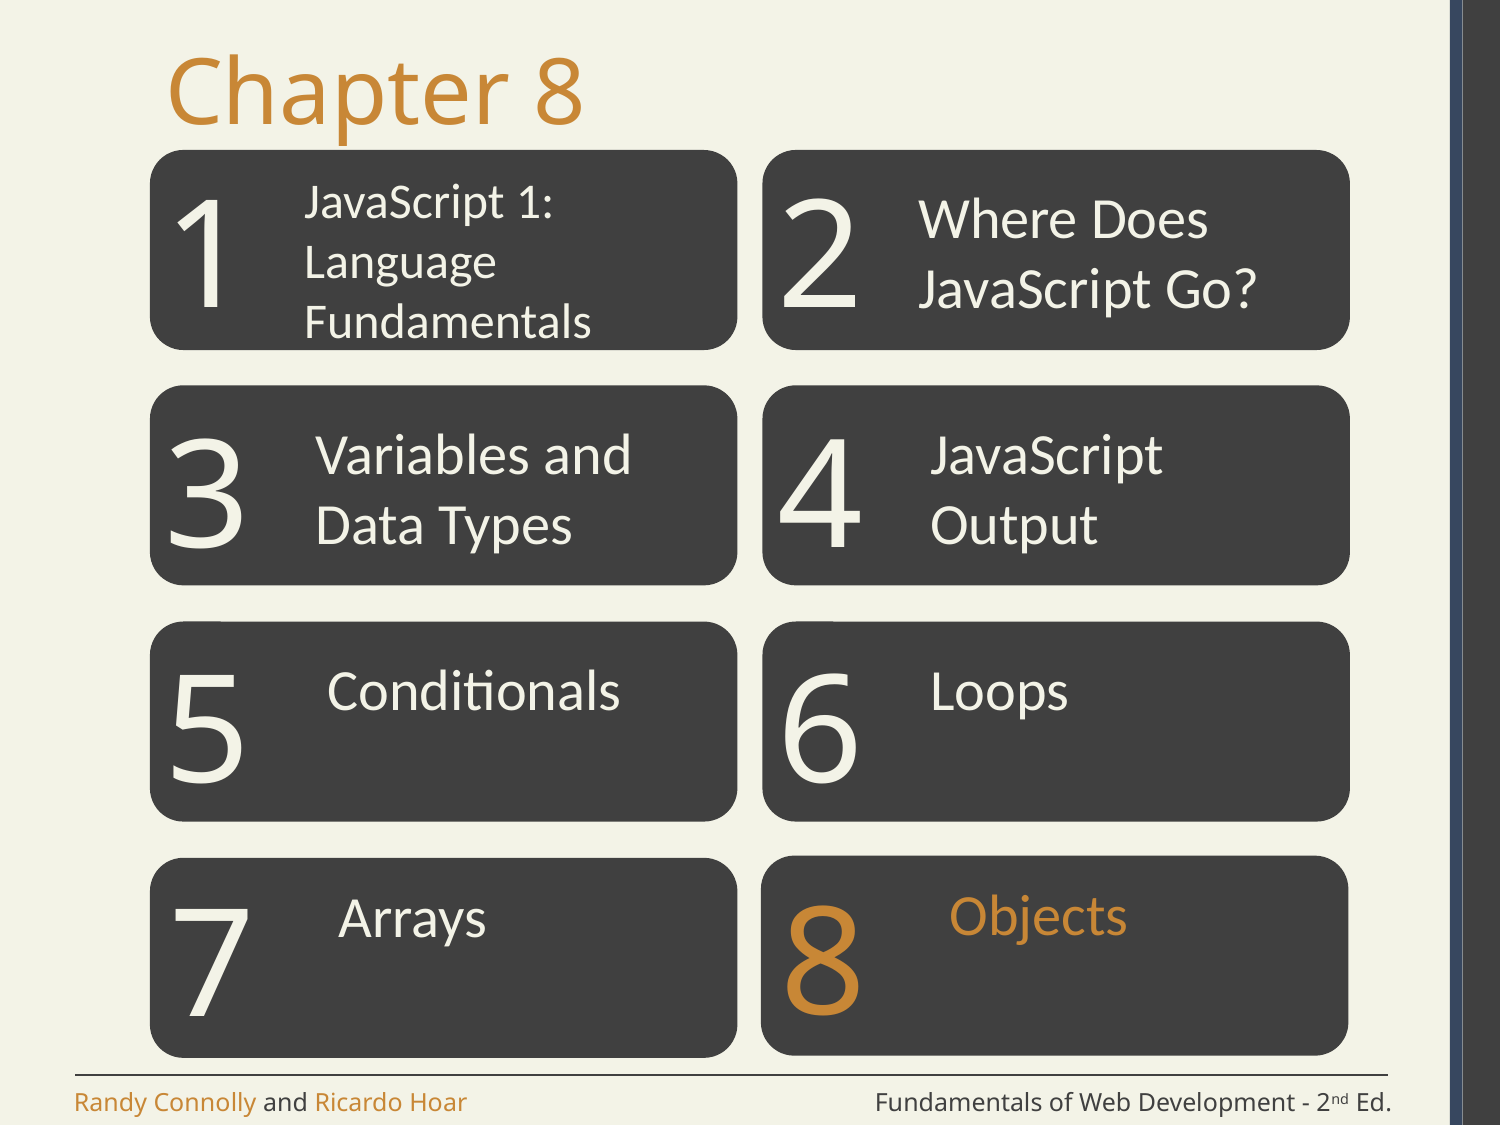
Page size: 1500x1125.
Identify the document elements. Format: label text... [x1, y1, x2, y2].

text_box [778, 619, 1353, 824]
text_box JavaScript Output [915, 408, 1329, 564]
text_box JavaScript 1: Language Fundamentals [289, 160, 703, 356]
text_box [162, 383, 740, 588]
text_box 3 [150, 390, 263, 586]
text_box [774, 147, 1353, 353]
text_box [775, 853, 1351, 1058]
text_box [775, 383, 1353, 588]
text_box [161, 147, 740, 353]
text_box Variables and Data Types [301, 408, 715, 564]
text_box 1 [150, 149, 263, 345]
text_box 4 [762, 390, 875, 586]
text_box [165, 855, 740, 1060]
text_box Conditionals [312, 645, 727, 730]
text_box 8 [765, 857, 879, 1052]
text_box 2 [762, 149, 875, 345]
title Chapter 8 [150, 24, 1450, 200]
text_box [758, 869, 765, 1043]
text_box 7 [154, 859, 268, 1055]
text_box 6 [762, 624, 875, 820]
text_box [165, 619, 740, 824]
text_box Arrays [324, 872, 738, 957]
text_box Objects [935, 869, 1349, 955]
text_box [147, 871, 154, 1045]
text_box Where Does JavaScript Go? [903, 172, 1317, 328]
text_box Loops [915, 645, 1329, 730]
text_box 5 [150, 624, 263, 820]
